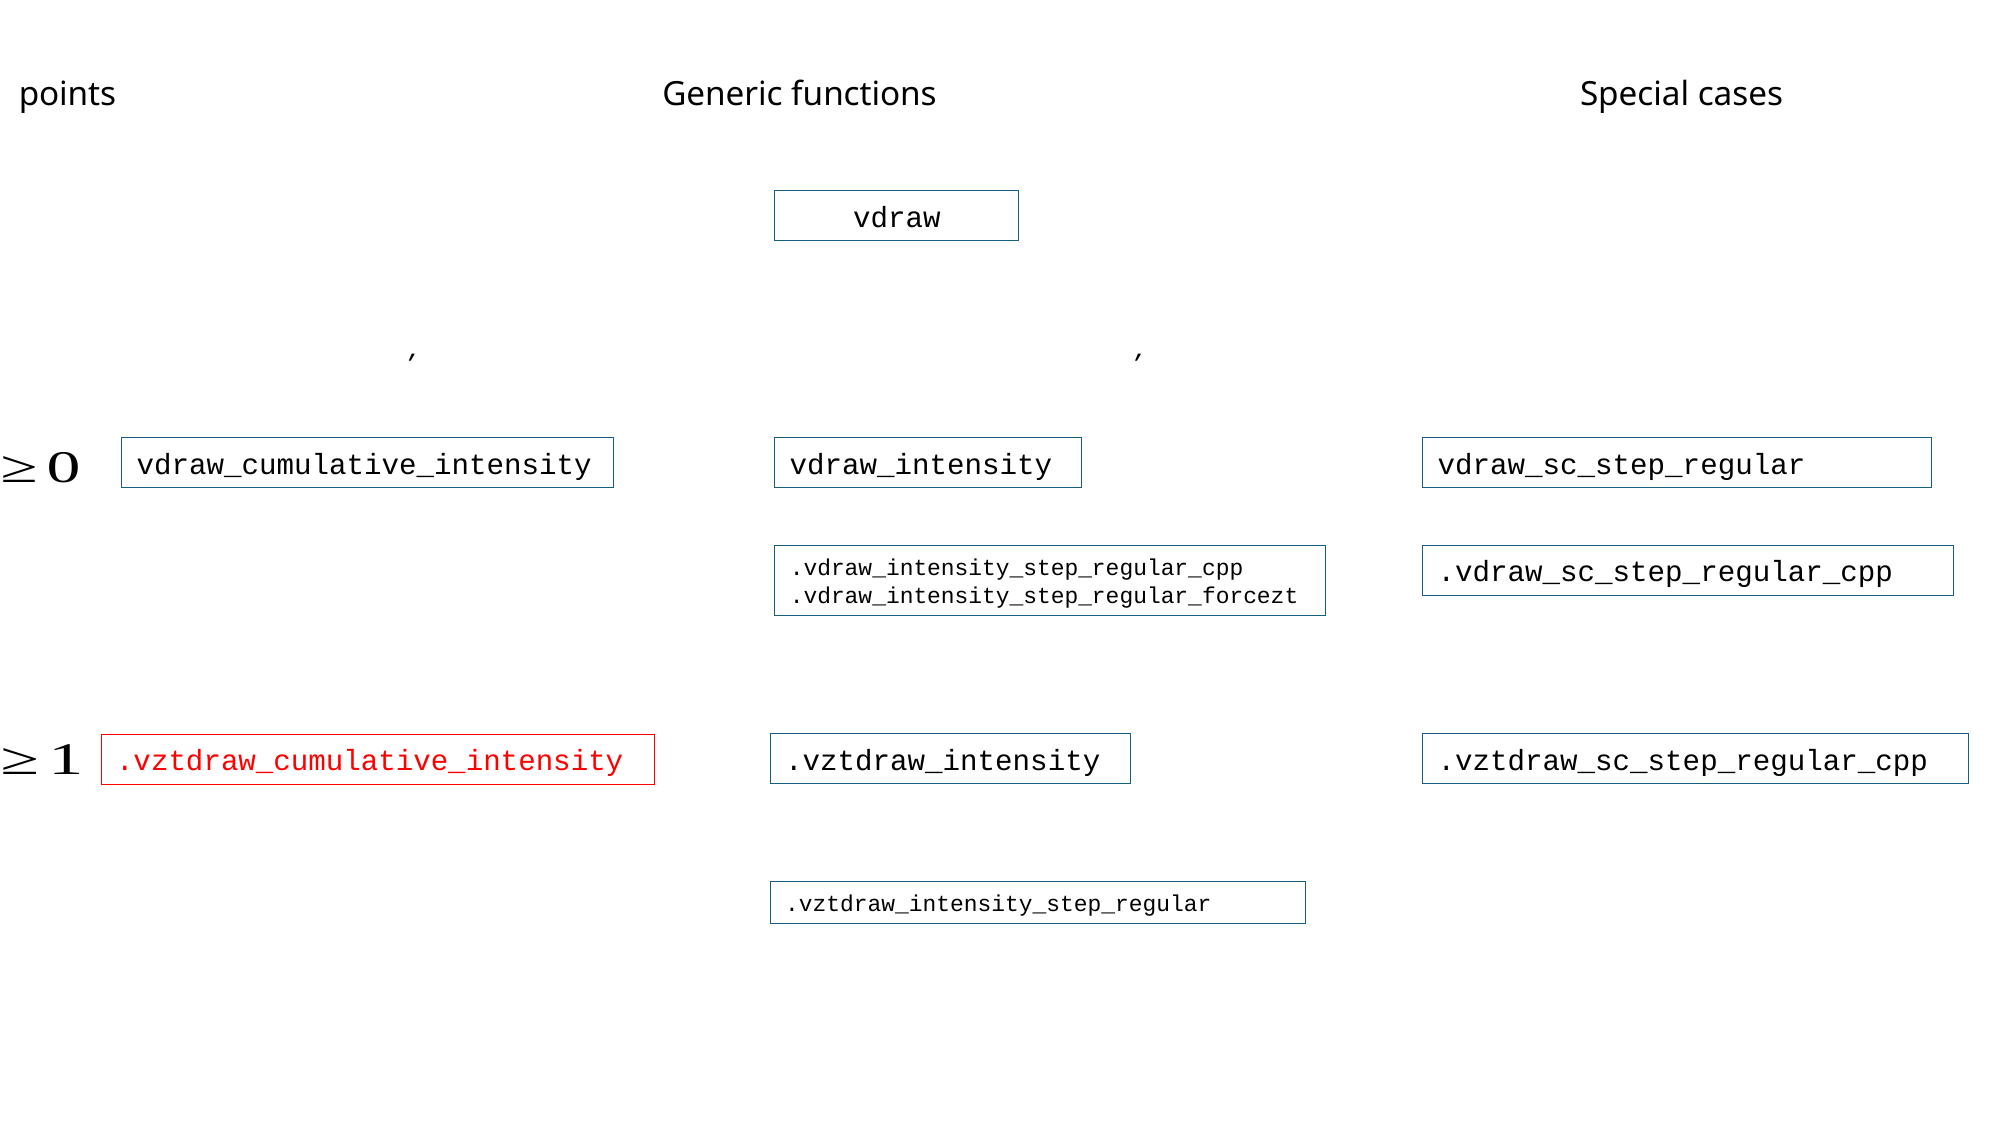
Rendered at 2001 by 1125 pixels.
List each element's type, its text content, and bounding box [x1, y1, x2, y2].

text_box vdraw_sc_step_regular [1422, 437, 1932, 488]
text_box Generic functions [647, 64, 952, 120]
text_box .vztdraw_sc_step_regular_cpp [1422, 733, 1969, 784]
text_box vdraw_intensity [774, 437, 1082, 488]
text_box vdraw_cumulative_intensity [121, 437, 614, 488]
text_box .vdraw_intensity_step_regular_cpp .vdraw_intensity_step_regular_forcezt [774, 545, 1326, 616]
text_box .vztdraw_intensity [770, 733, 1131, 784]
text_box .vztdraw_intensity_step_regular [770, 881, 1306, 924]
text_box .vdraw_sc_step_regular_cpp [1422, 545, 1954, 596]
text_box Special cases [1565, 64, 1799, 120]
text_box vdraw [774, 190, 1019, 241]
text_box .vztdraw_cumulative_intensity [101, 734, 655, 785]
